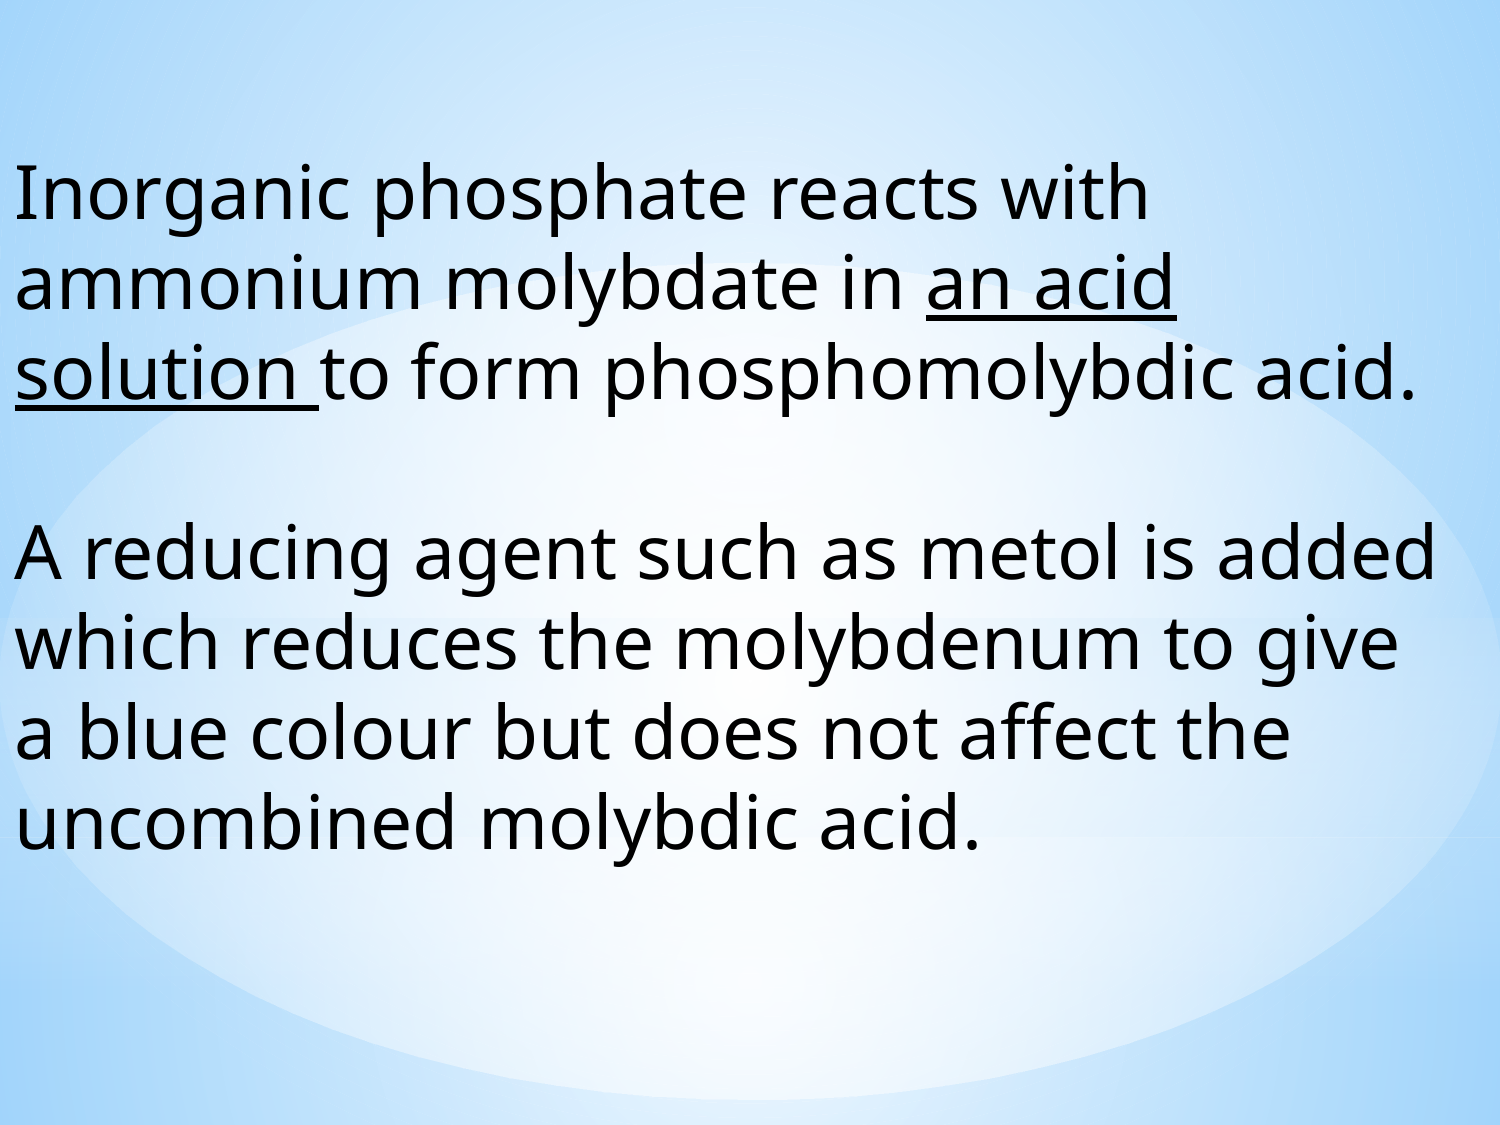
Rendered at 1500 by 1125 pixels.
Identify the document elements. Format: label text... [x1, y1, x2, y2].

text_box Inorganic phosphate reacts with ammonium molybdate in an acid solution to form phosphomolybdic acid. A reducing agent such as metol is added which reduces the molybdenum to give a blue colour but does not affect the uncombined molybdic acid. [0, 137, 1463, 873]
